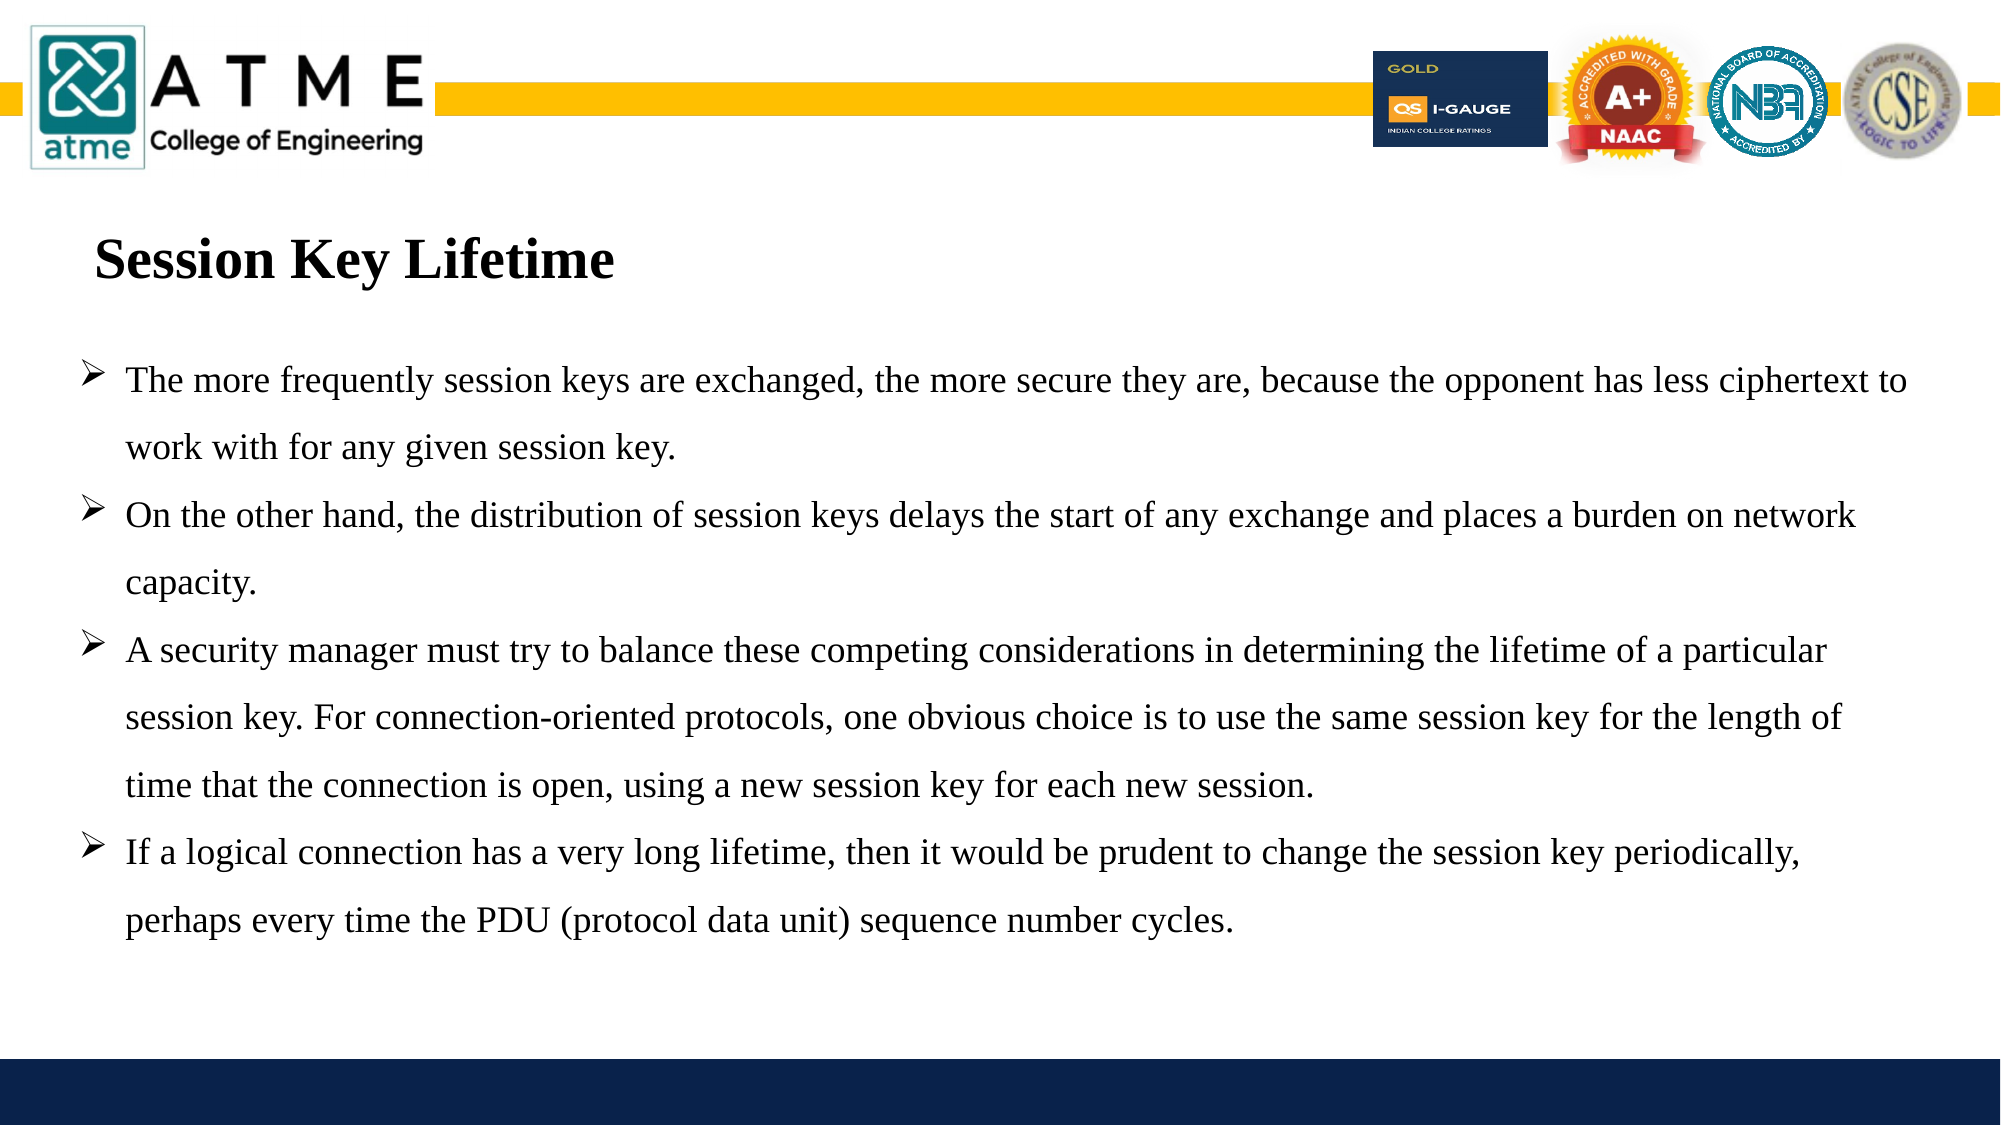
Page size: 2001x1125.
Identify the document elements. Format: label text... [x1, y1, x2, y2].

text_box Session Key Lifetime [79, 212, 1080, 298]
picture [1373, 20, 1828, 180]
picture [0, 1059, 2001, 1125]
picture [22, 15, 435, 178]
text_box The more frequently session keys are exchanged, the more secure they are, because the opponent has less ciphertext to work with for any given session key. On the other hand, the distribution of session keys delays the start of any exchange and places a burden on network capacity. A security manager must try to balance these competing considerations in determining the lifetime of a particular session key. For connection-oriented protocols, one obvious choice is to use the same session key for the length of time that the connection is open, using a new session key for each new session. If a logical connection has a very long lifetime, then it would be prudent to change the session key periodically, perhaps every time the PDU (protocol data unit) sequence number cycles. [63, 324, 1928, 948]
picture [1840, 26, 1968, 176]
